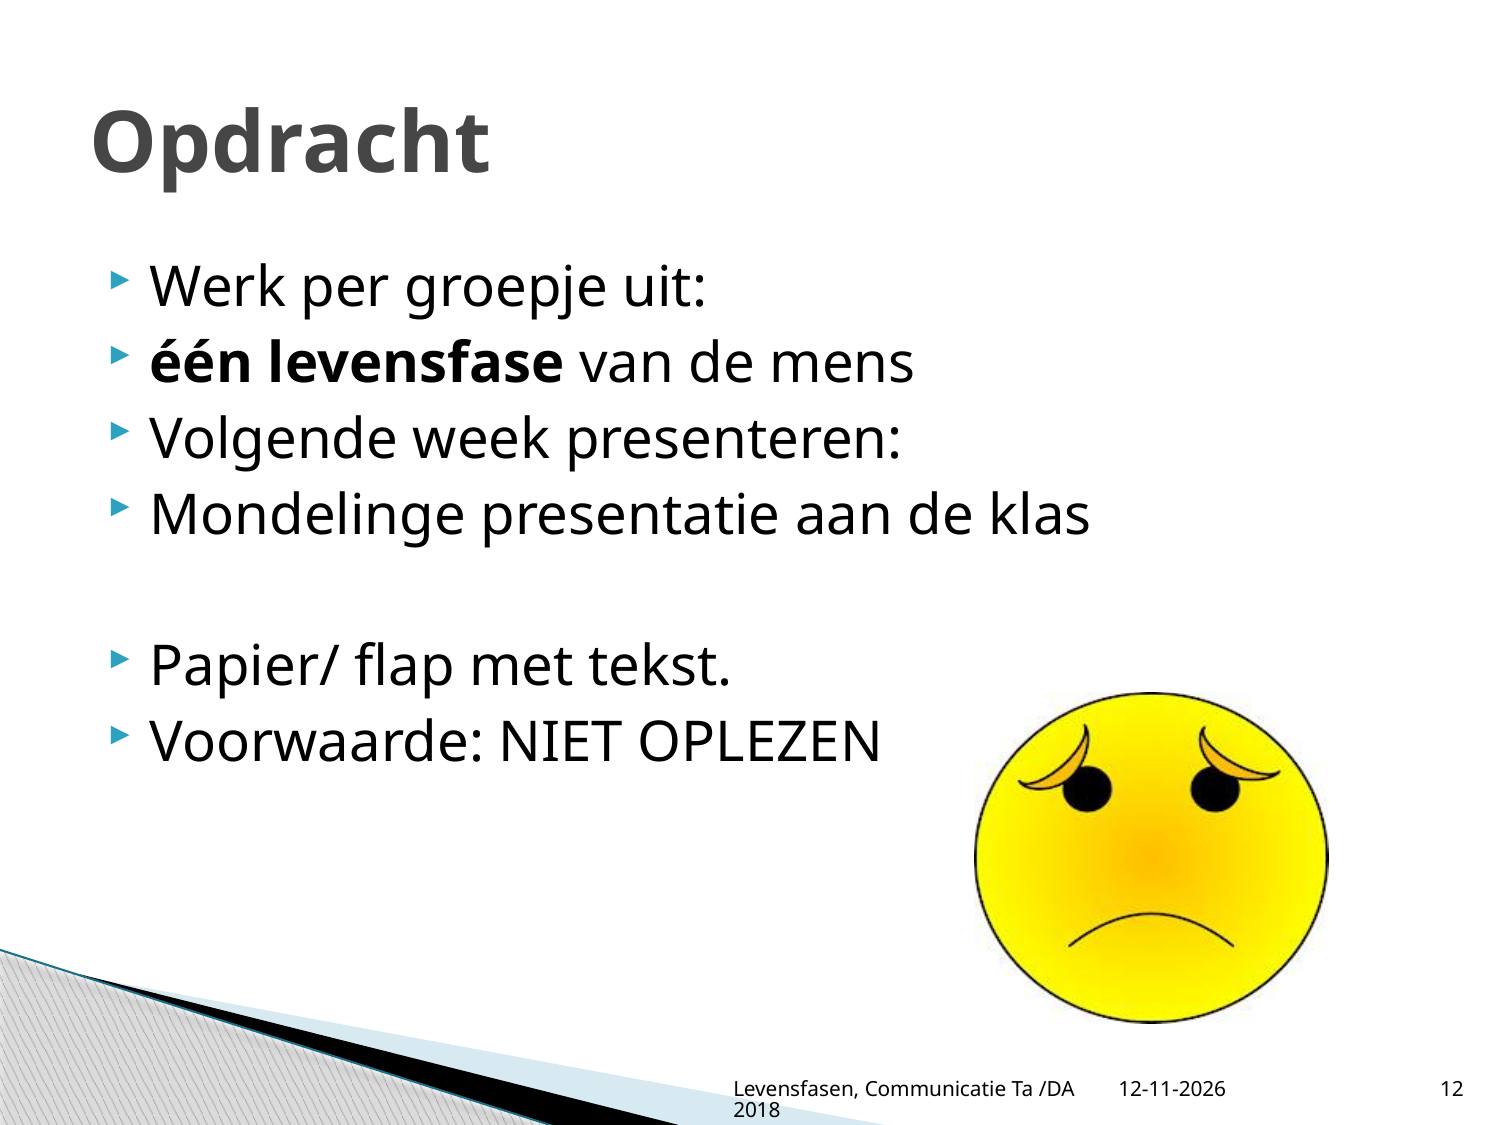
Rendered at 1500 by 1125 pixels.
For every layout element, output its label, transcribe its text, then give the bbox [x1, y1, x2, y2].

title Opdracht [75, 45, 1425, 233]
list Werk per groepje uit: één levensfase van de mens Volgende week presenteren: Mondelinge presentatie aan de klas Papier/ flap met tekst. Voorwaarde: NIET OPLEZEN [75, 243, 1425, 986]
slide_number 12 [1418, 1051, 1479, 1112]
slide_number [1105, 1051, 1418, 1112]
footer Levensfasen, Communicatie Ta /DA 2018 [718, 1051, 1105, 1112]
picture [974, 692, 1330, 1024]
